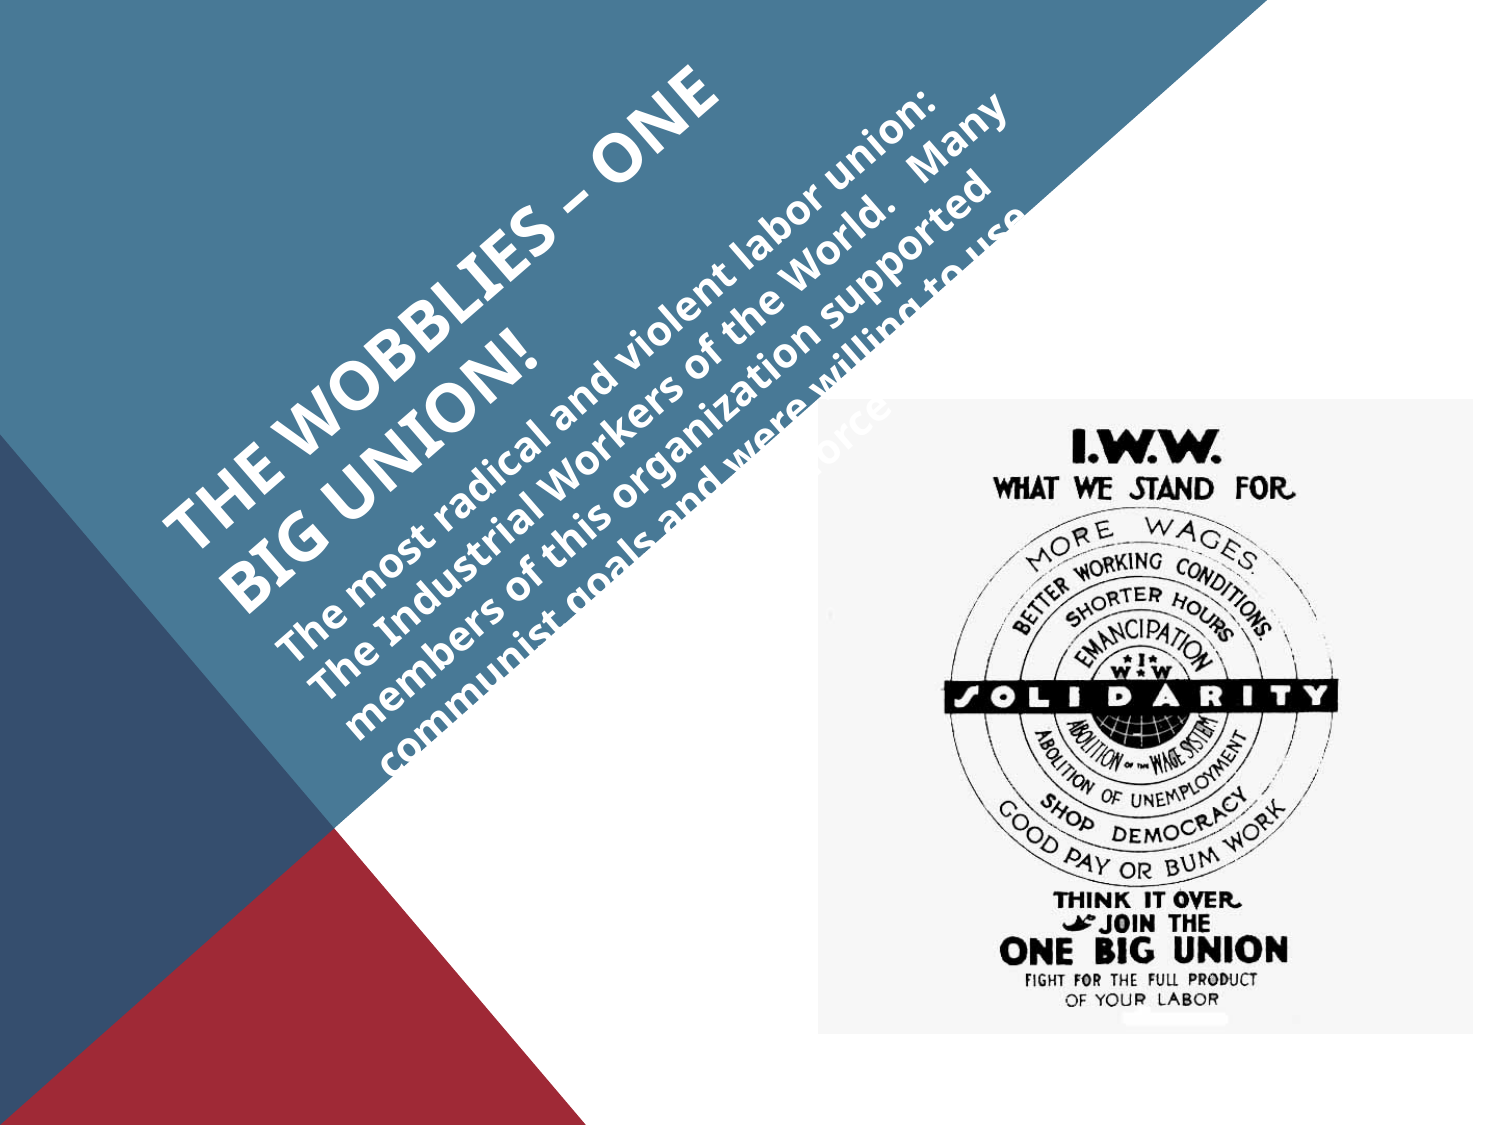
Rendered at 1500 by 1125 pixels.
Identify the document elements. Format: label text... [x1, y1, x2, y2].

list The most radical and violent labor union: The Industrial Workers of the World. Many members of this organization supported communist goals and were willing to use direct action – or violent force – to succeed. [249, 16, 1081, 772]
title The Wobblies – One big Union! [174, 0, 888, 639]
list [817, 399, 1473, 1034]
